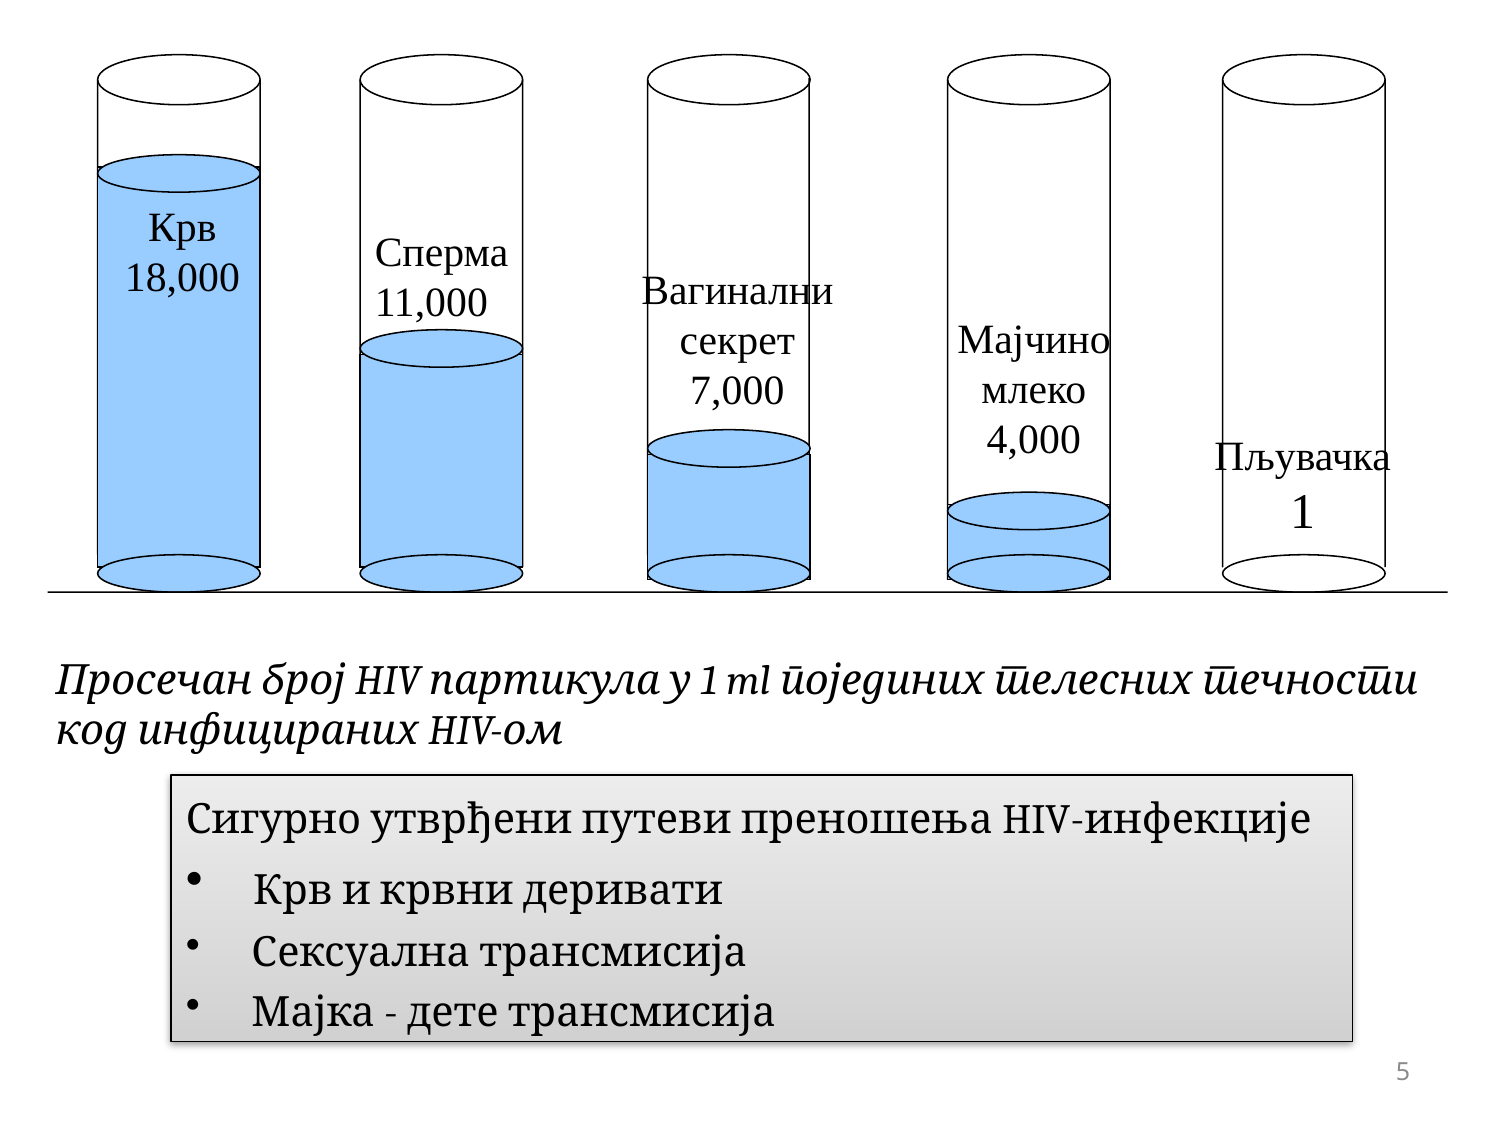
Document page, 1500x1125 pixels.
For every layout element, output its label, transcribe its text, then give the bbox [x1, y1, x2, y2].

text_box Крв 18,000 [109, 192, 255, 307]
text_box [360, 392, 523, 568]
text_box [647, 454, 811, 573]
slide_number 5 [1074, 1042, 1425, 1103]
text_box [97, 174, 261, 568]
text_box [647, 554, 811, 592]
text_box [647, 54, 810, 105]
text_box Пљувачка 1 [1199, 421, 1406, 546]
text_box Сигурно утврђени путеви преношења HIV-инфекције Крв и крвни деривати Сексуална трансмисија Мајка - дете трансмисија [170, 774, 1353, 1042]
text_box [1222, 54, 1385, 105]
text_box [97, 54, 260, 105]
text_box [947, 492, 1111, 530]
text_box [947, 554, 1111, 592]
text_box [947, 54, 1110, 105]
text_box [1222, 554, 1386, 592]
text_box Мајчино млеко 4,000 [942, 304, 1126, 470]
text_box Сперма 11,000 [360, 217, 528, 392]
text_box [360, 554, 523, 592]
text_box Просечан број HIV партикула у 1 ml појединих телесних течности код инфицираних HIV-ом [41, 645, 1465, 760]
text_box [97, 554, 261, 592]
text_box [97, 154, 261, 192]
text_box Вагинални секрет 7,000 [624, 255, 850, 421]
text_box [947, 512, 1111, 573]
text_box [647, 429, 811, 468]
text_box [360, 54, 523, 105]
